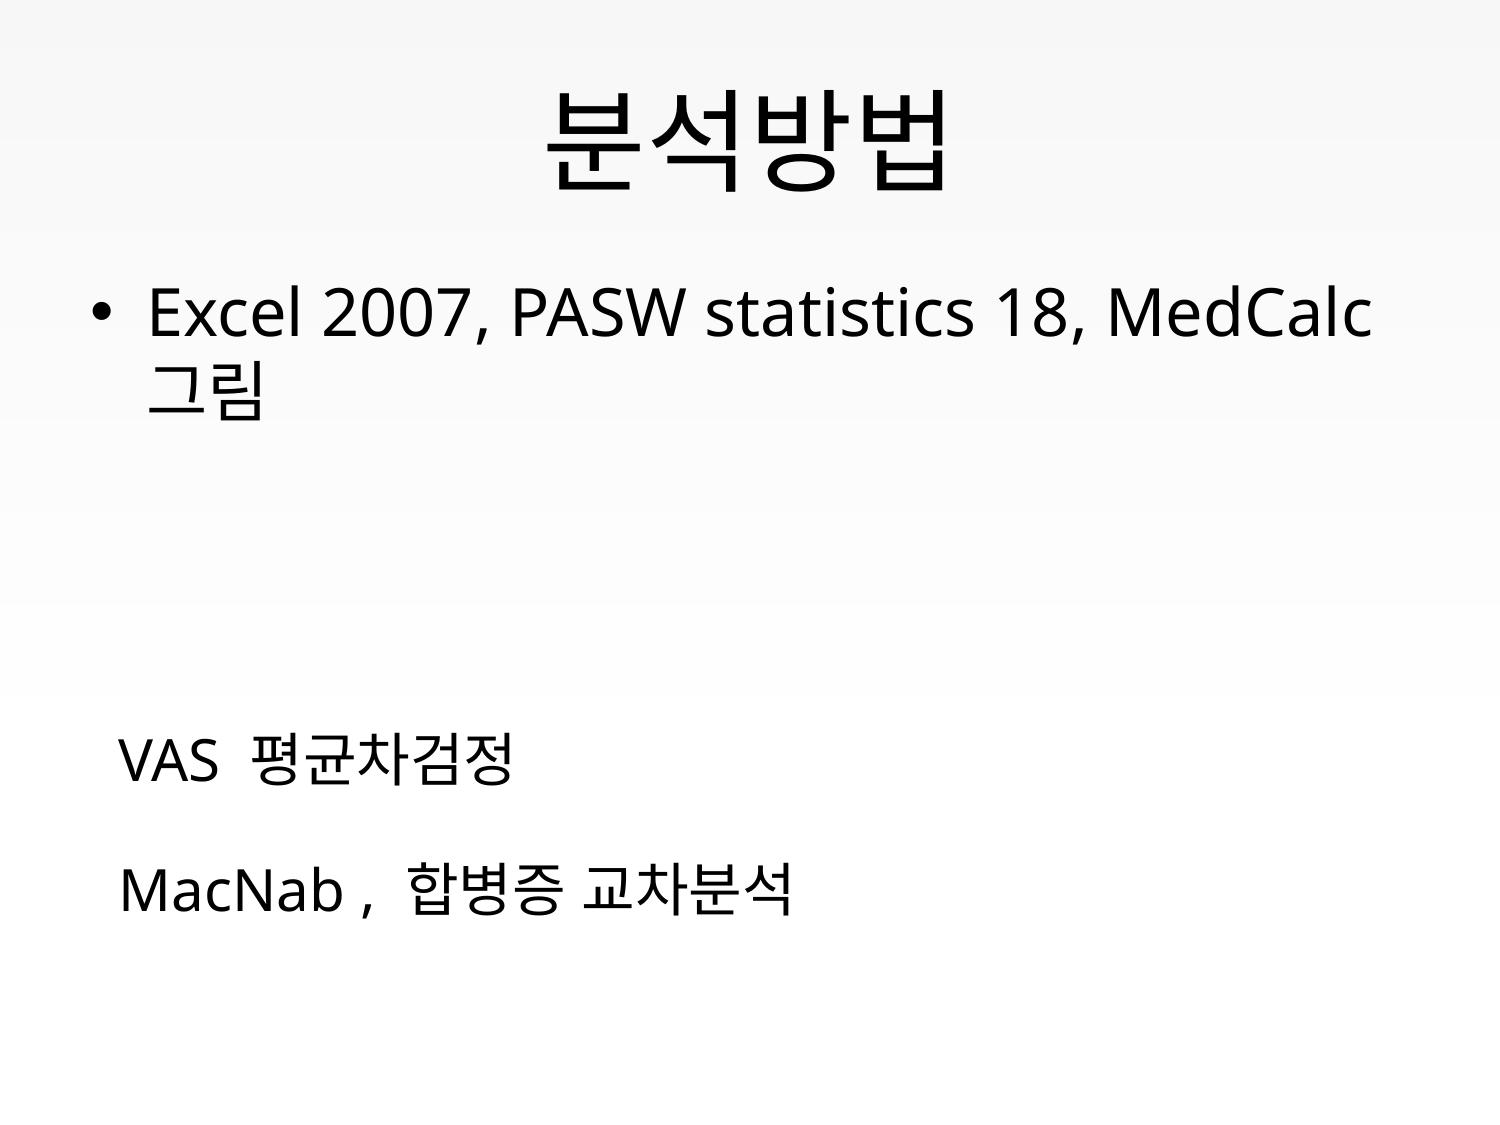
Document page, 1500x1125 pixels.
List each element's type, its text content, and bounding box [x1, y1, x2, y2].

list Excel 2007, PASW statistics 18, MedCalc 그림 [75, 262, 1425, 1005]
text_box VAS 평균차검정 [88, 715, 1414, 845]
text_box MacNab , 합병증 교차분석 [88, 845, 1414, 1012]
title 분석방법 [75, 45, 1425, 233]
